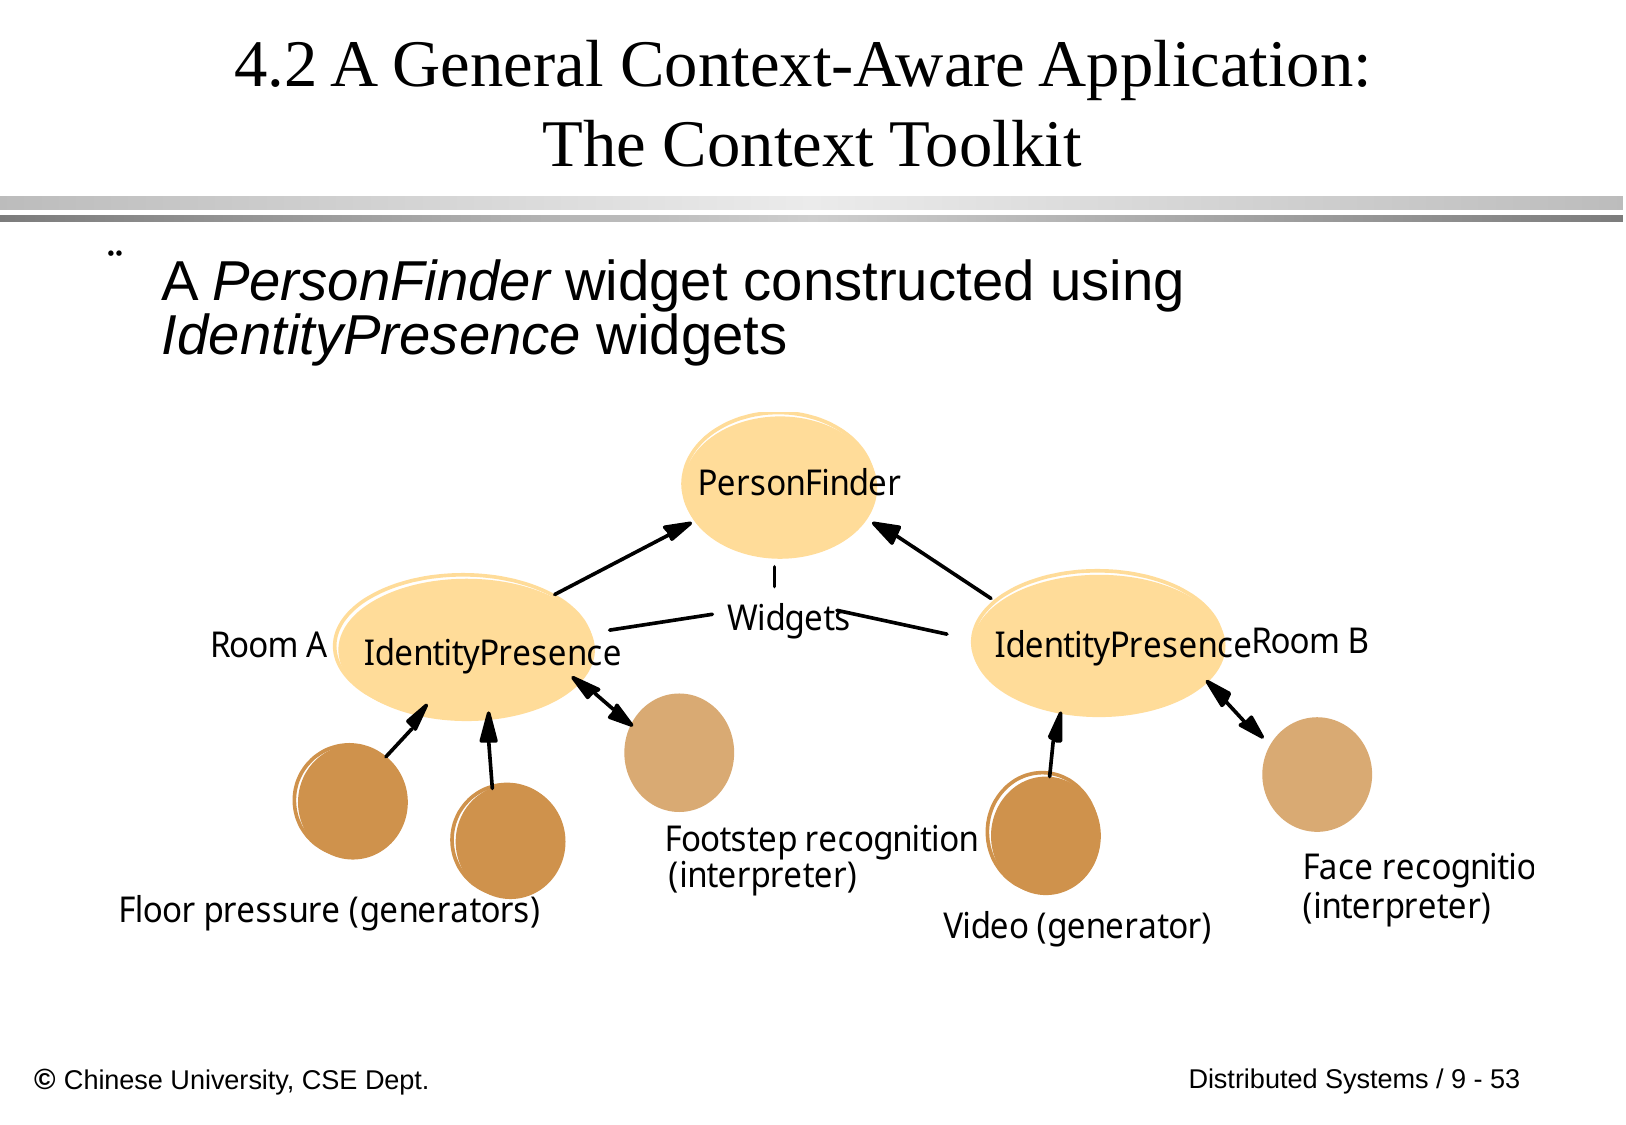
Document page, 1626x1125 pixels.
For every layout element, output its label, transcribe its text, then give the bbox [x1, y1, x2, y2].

picture [99, 412, 1534, 963]
title 4.2 A General Context-Aware Application: The Context Toolkit [49, 87, 1576, 188]
text_box A PersonFinder widget constructed using IdentityPresence widgets [92, 249, 1506, 1038]
